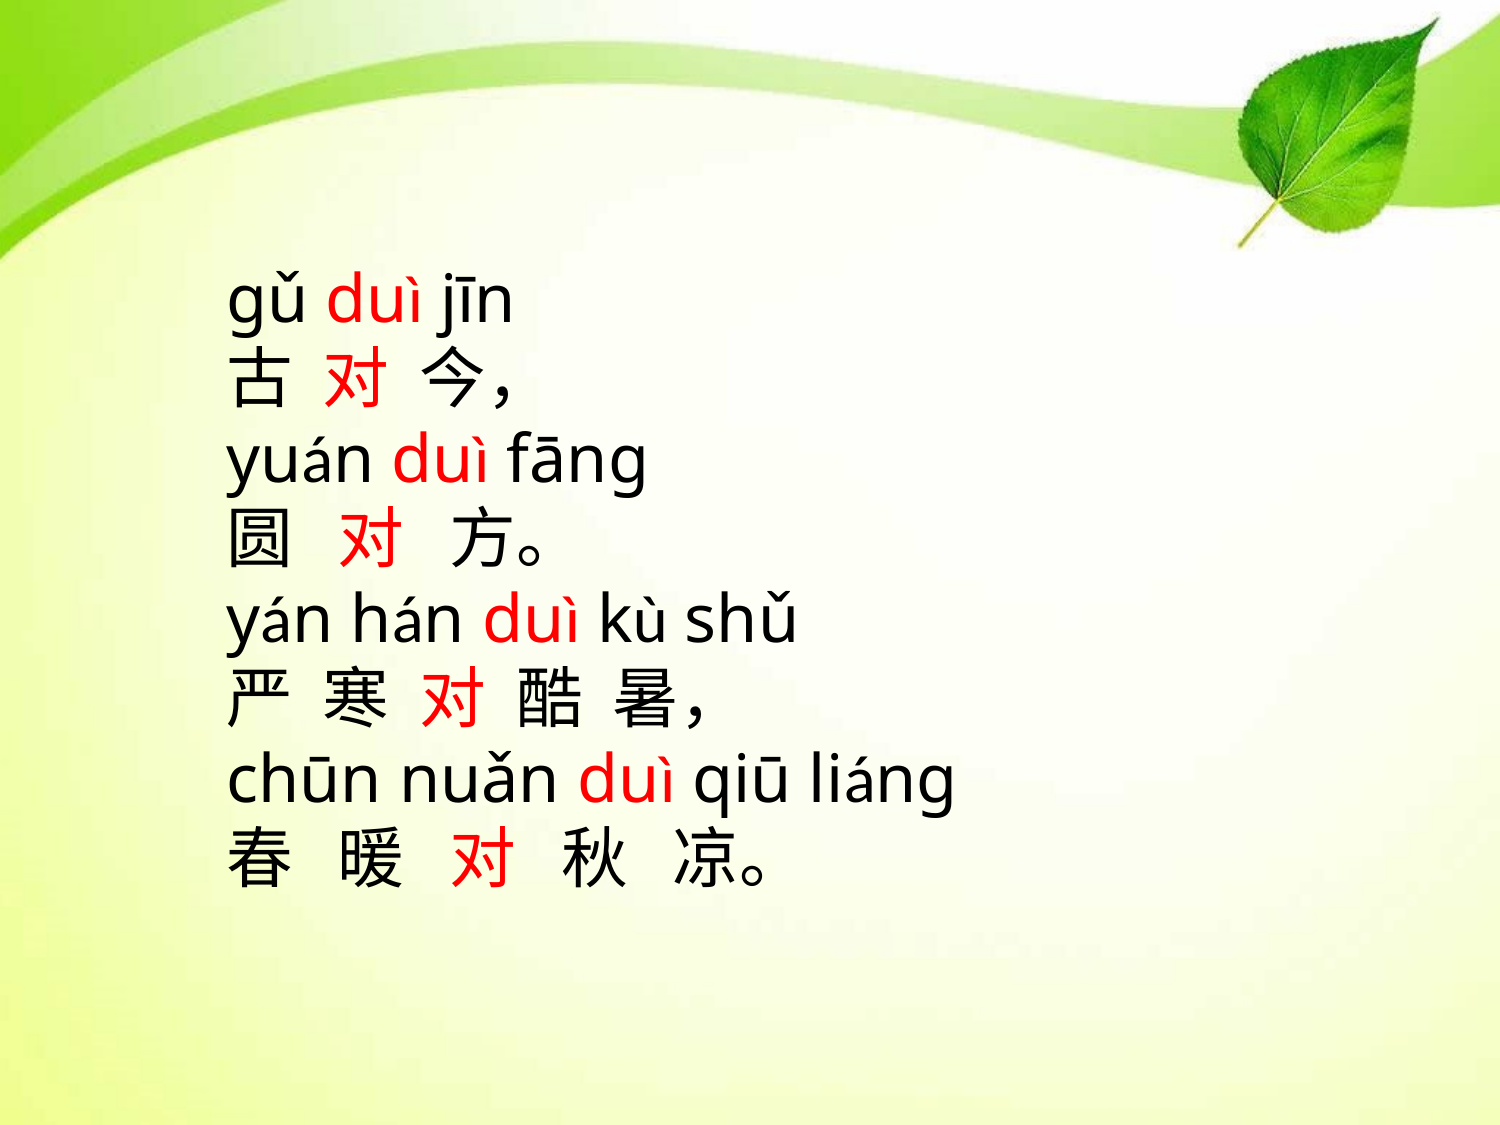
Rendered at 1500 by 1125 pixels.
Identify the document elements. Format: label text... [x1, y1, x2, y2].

picture [0, 0, 1500, 1125]
text_box ɡǔ duì jīn 古 对 今， yuán duì fānɡ 圆 对 方。 yán hán duì kù shǔ 严 寒 对 酷 暑， chūn nuǎn duì qiū liánɡ 春 暖 对 秋 凉。 [211, 248, 1213, 904]
